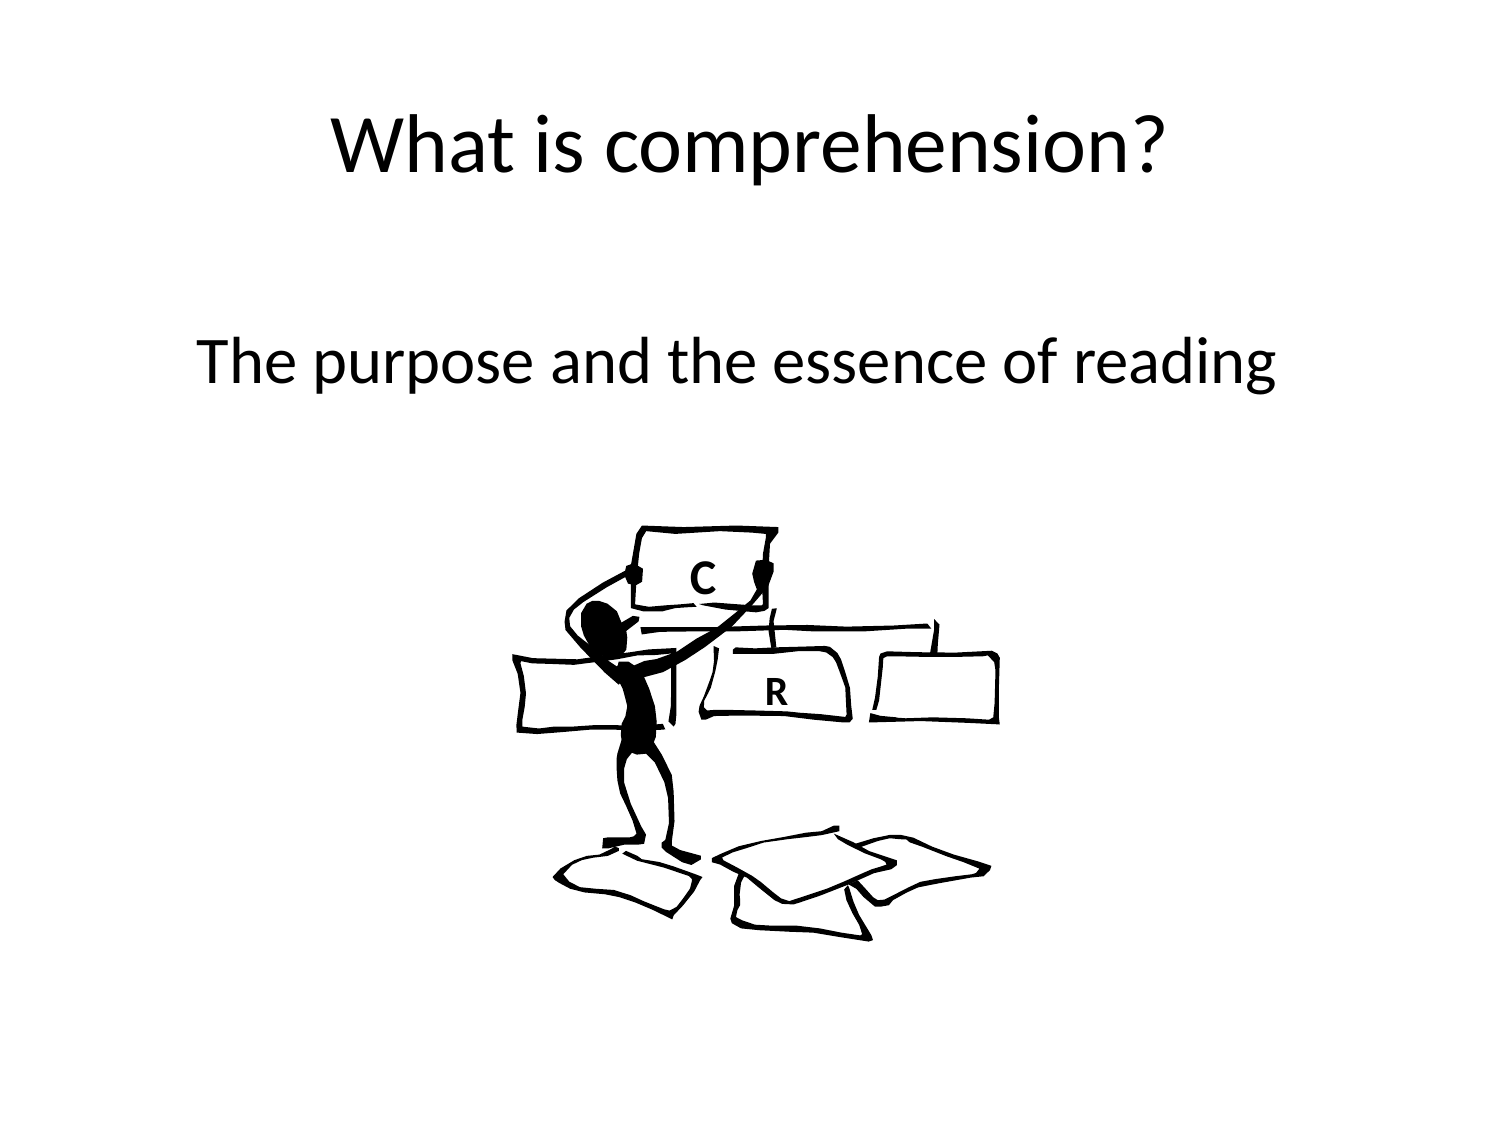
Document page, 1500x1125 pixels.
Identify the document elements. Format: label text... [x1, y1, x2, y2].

picture [512, 524, 1001, 942]
list The purpose and the essence of reading [99, 277, 1375, 912]
title What is comprehension? [75, 45, 1425, 233]
